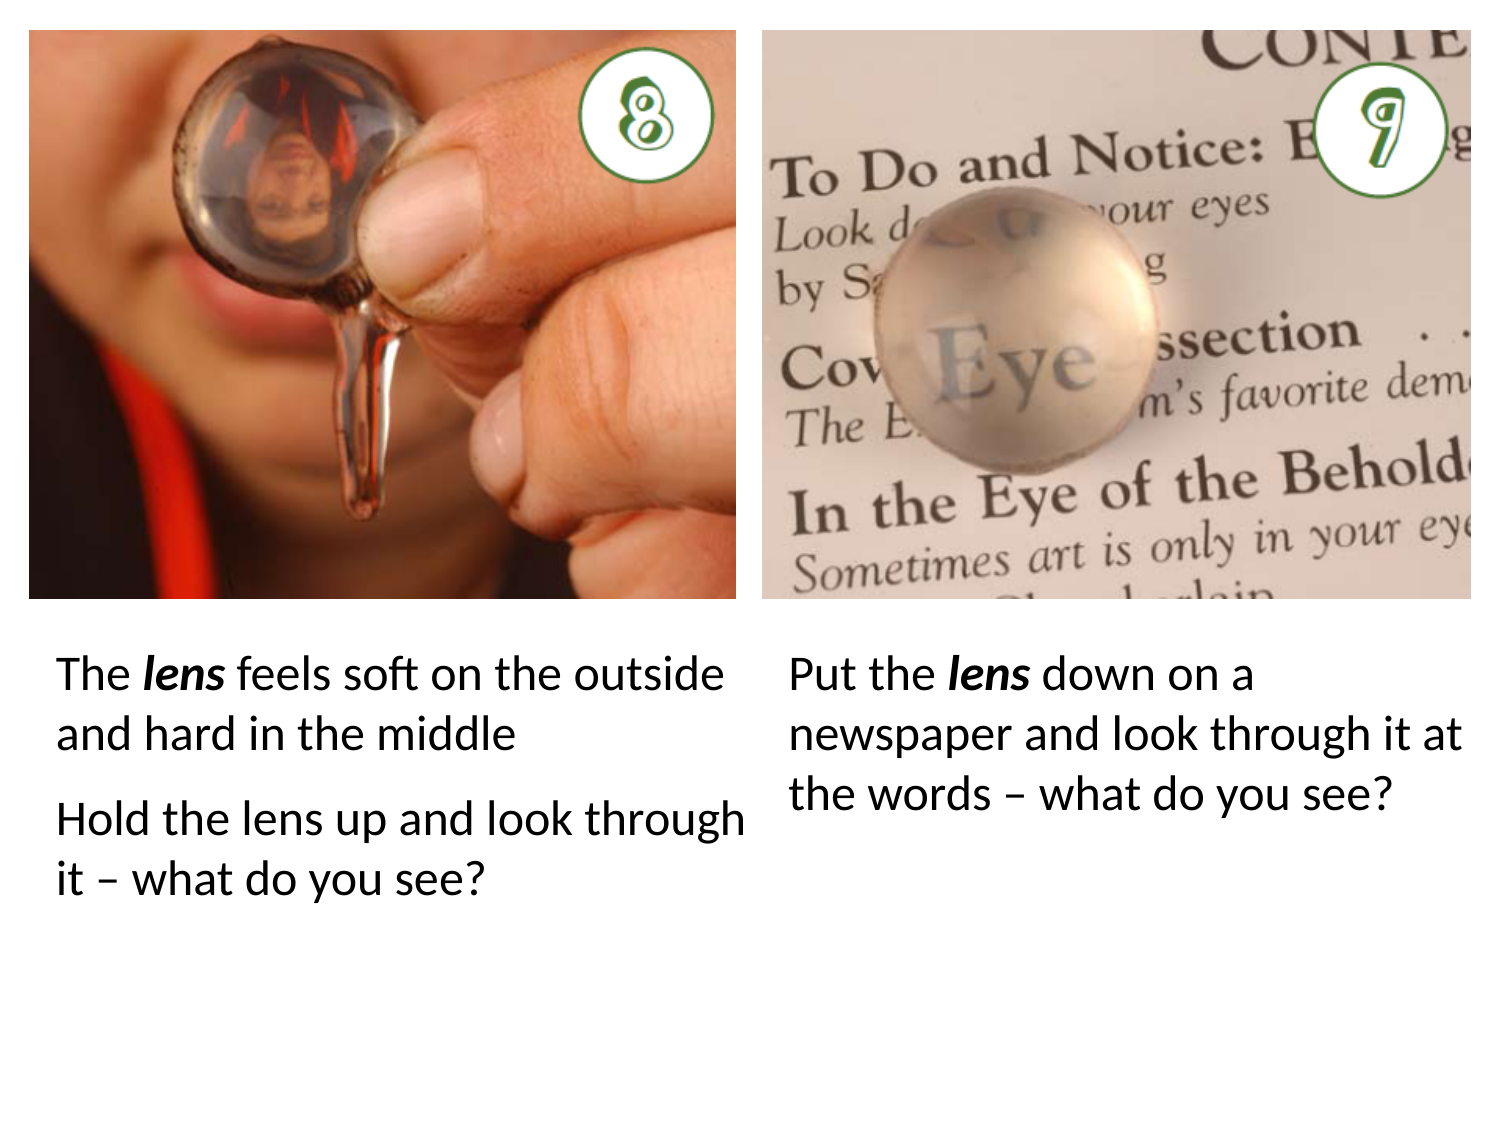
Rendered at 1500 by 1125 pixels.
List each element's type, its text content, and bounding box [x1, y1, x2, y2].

text_box Put the lens down on a newspaper and look through it at the words – what do you see? [773, 633, 1495, 1118]
text_box The lens feels soft on the outside and hard in the middle Hold the lens up and look through it – what do you see? [41, 633, 762, 1118]
picture [29, 30, 736, 599]
picture [762, 30, 1471, 599]
